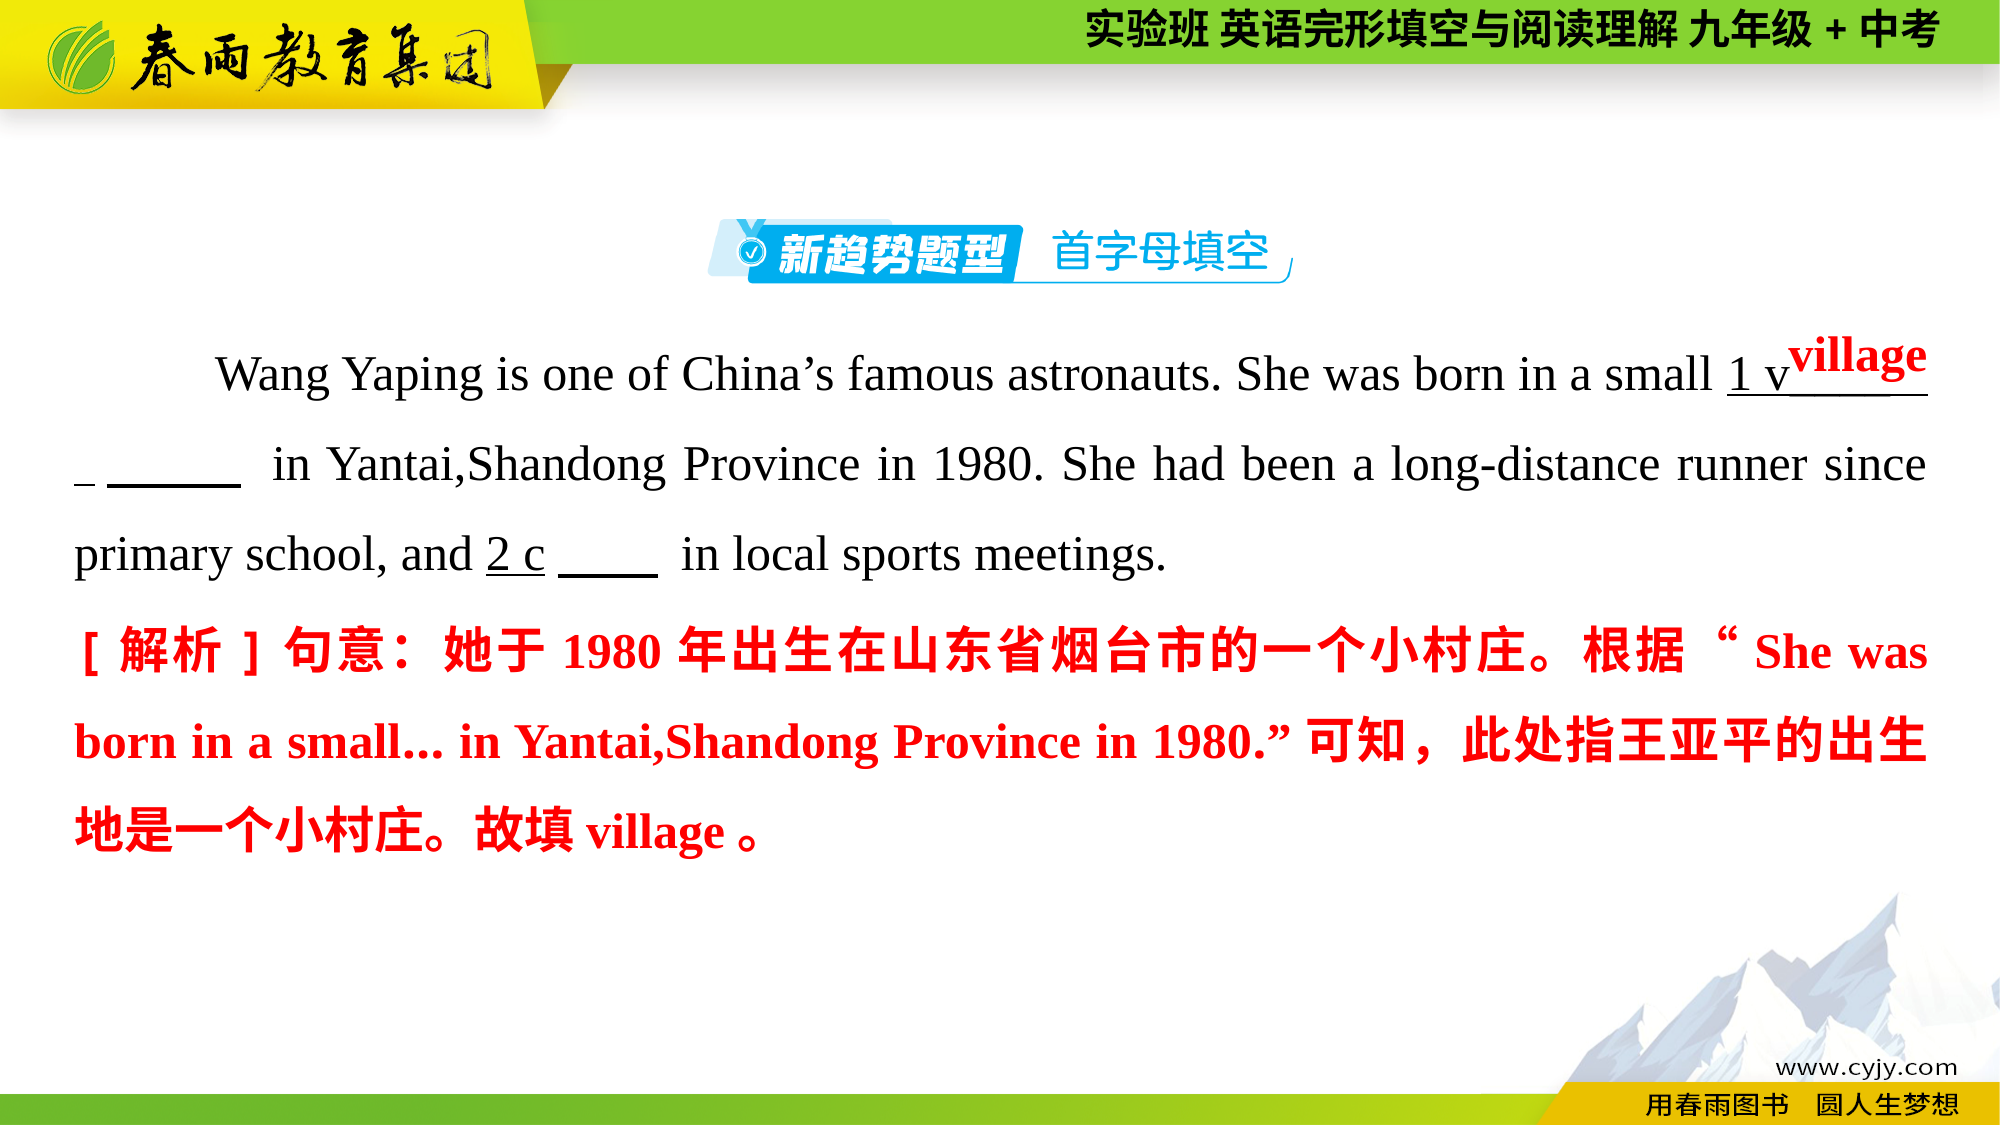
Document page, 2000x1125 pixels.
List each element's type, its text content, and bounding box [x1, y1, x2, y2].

text_box [解析]句意：她于1980年出生在山东省烟台市的一个小村庄。根据“She was born in a small... in Yantai,Shandong Province in 1980.”可知，此处指王亚平的出生地是一个小村庄。故填village。 [59, 581, 1944, 867]
text_box village [1773, 314, 1943, 390]
list Wang Yaping is one of China’s famous astronauts. She was born in a small 1 v____ in Yantai,Shandong Province in 1980. She had been a long-distance runner since primary school, and 2 c in local sports meetings. [59, 303, 1944, 581]
picture [0, 0, 2000, 1125]
